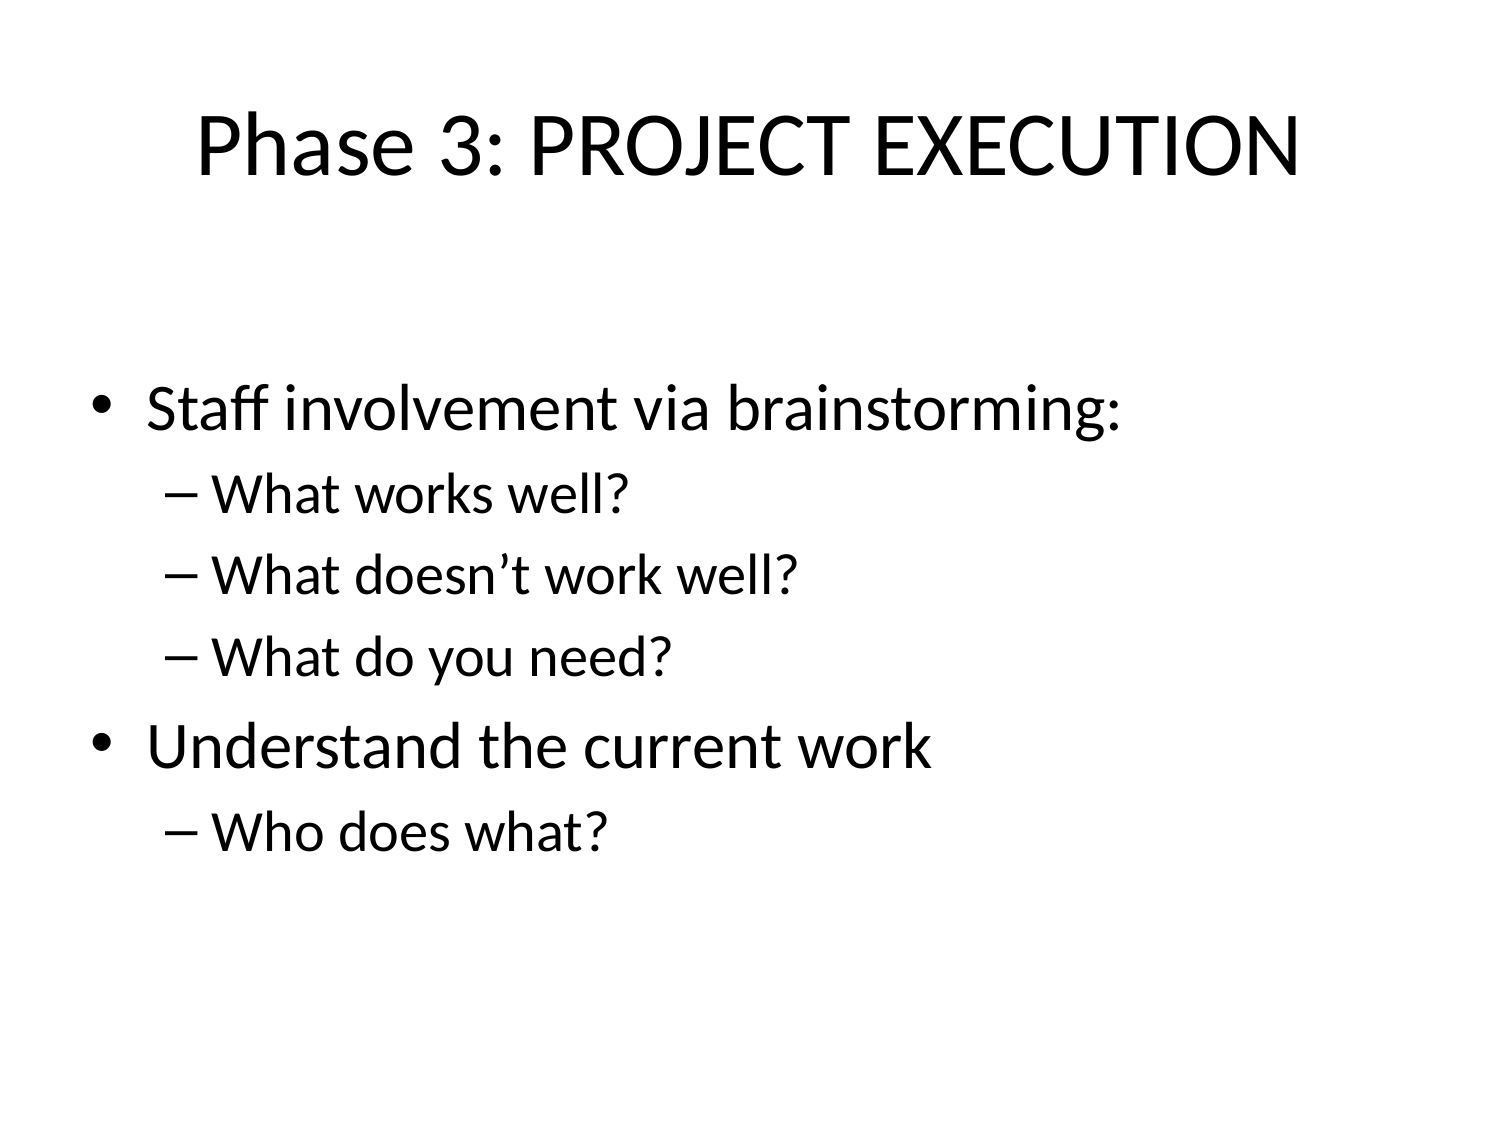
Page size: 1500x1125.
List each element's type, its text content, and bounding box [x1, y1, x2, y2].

list Staff involvement via brainstorming: What works well? What doesn’t work well? What do you need? Understand the current work Who does what? [75, 262, 1425, 1005]
title Phase 3: PROJECT EXECUTION [75, 45, 1425, 233]
